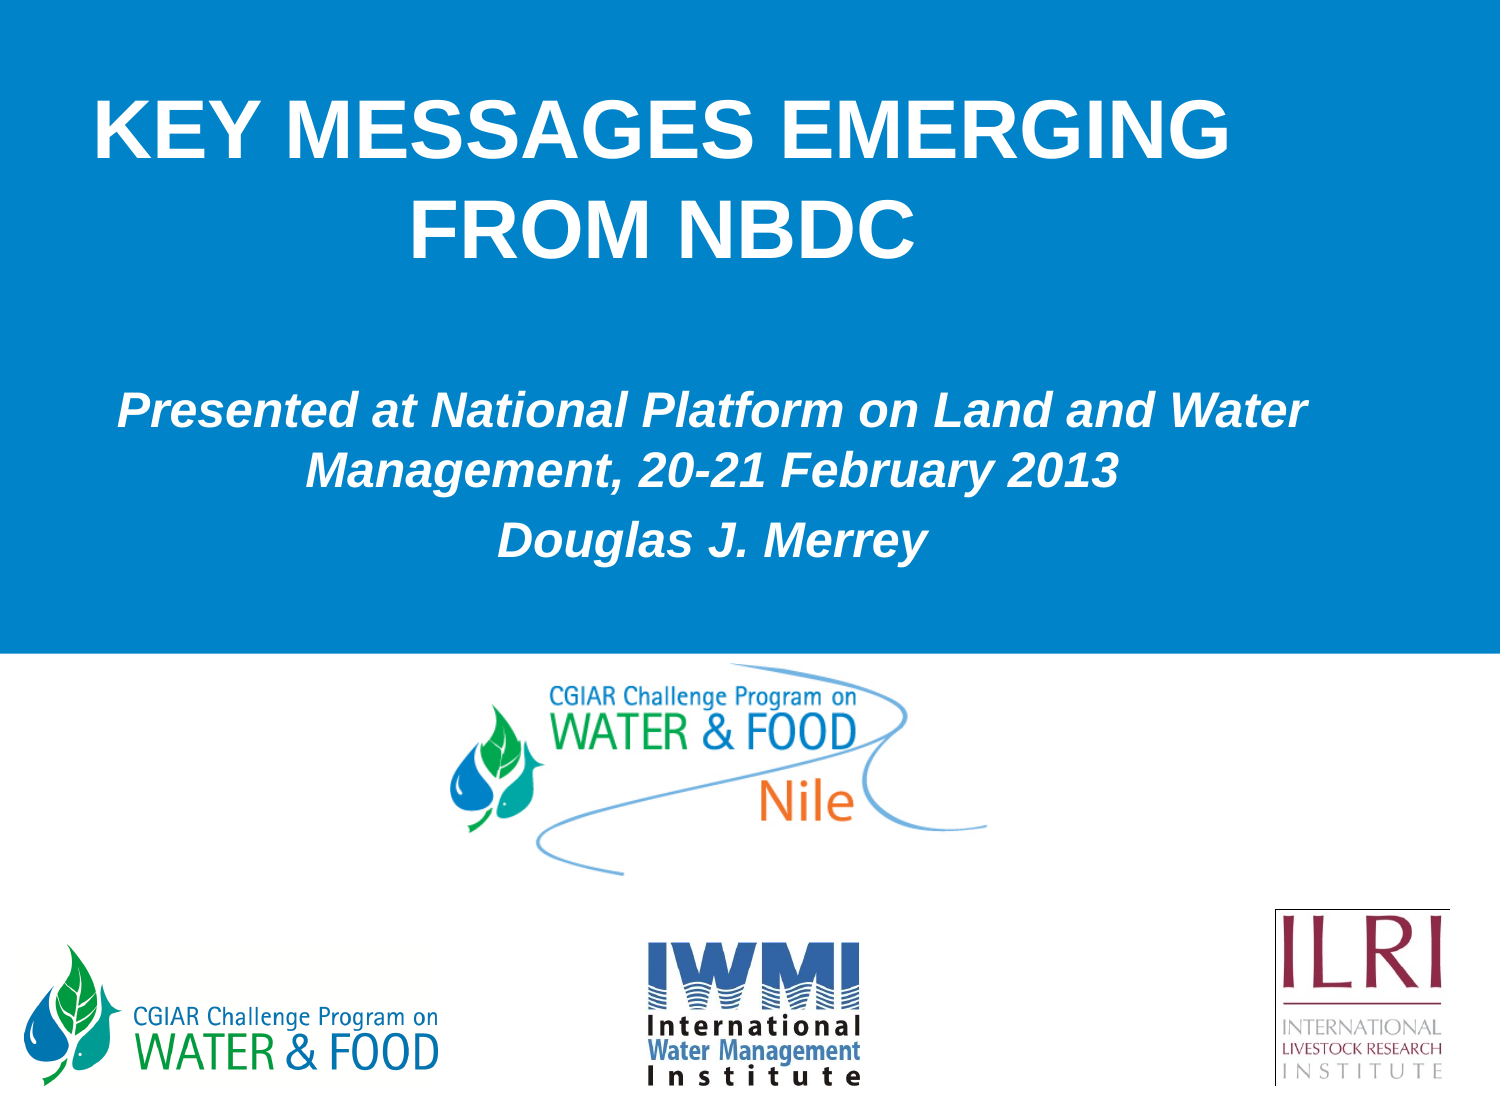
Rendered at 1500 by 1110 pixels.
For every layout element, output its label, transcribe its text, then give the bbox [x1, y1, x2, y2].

picture [646, 942, 860, 1086]
title KEY MESSAGES EMERGING FROM NBDC [24, 43, 1300, 307]
picture [24, 944, 438, 1086]
picture [454, 778, 462, 795]
subtitle Presented at National Platform on Land and Water Management, 20-21 February 2013 Douglas J. Merrey [24, 369, 1400, 648]
picture [450, 663, 988, 876]
picture [31, 1029, 36, 1043]
picture [1275, 909, 1450, 1086]
picture [420, 1037, 433, 1066]
